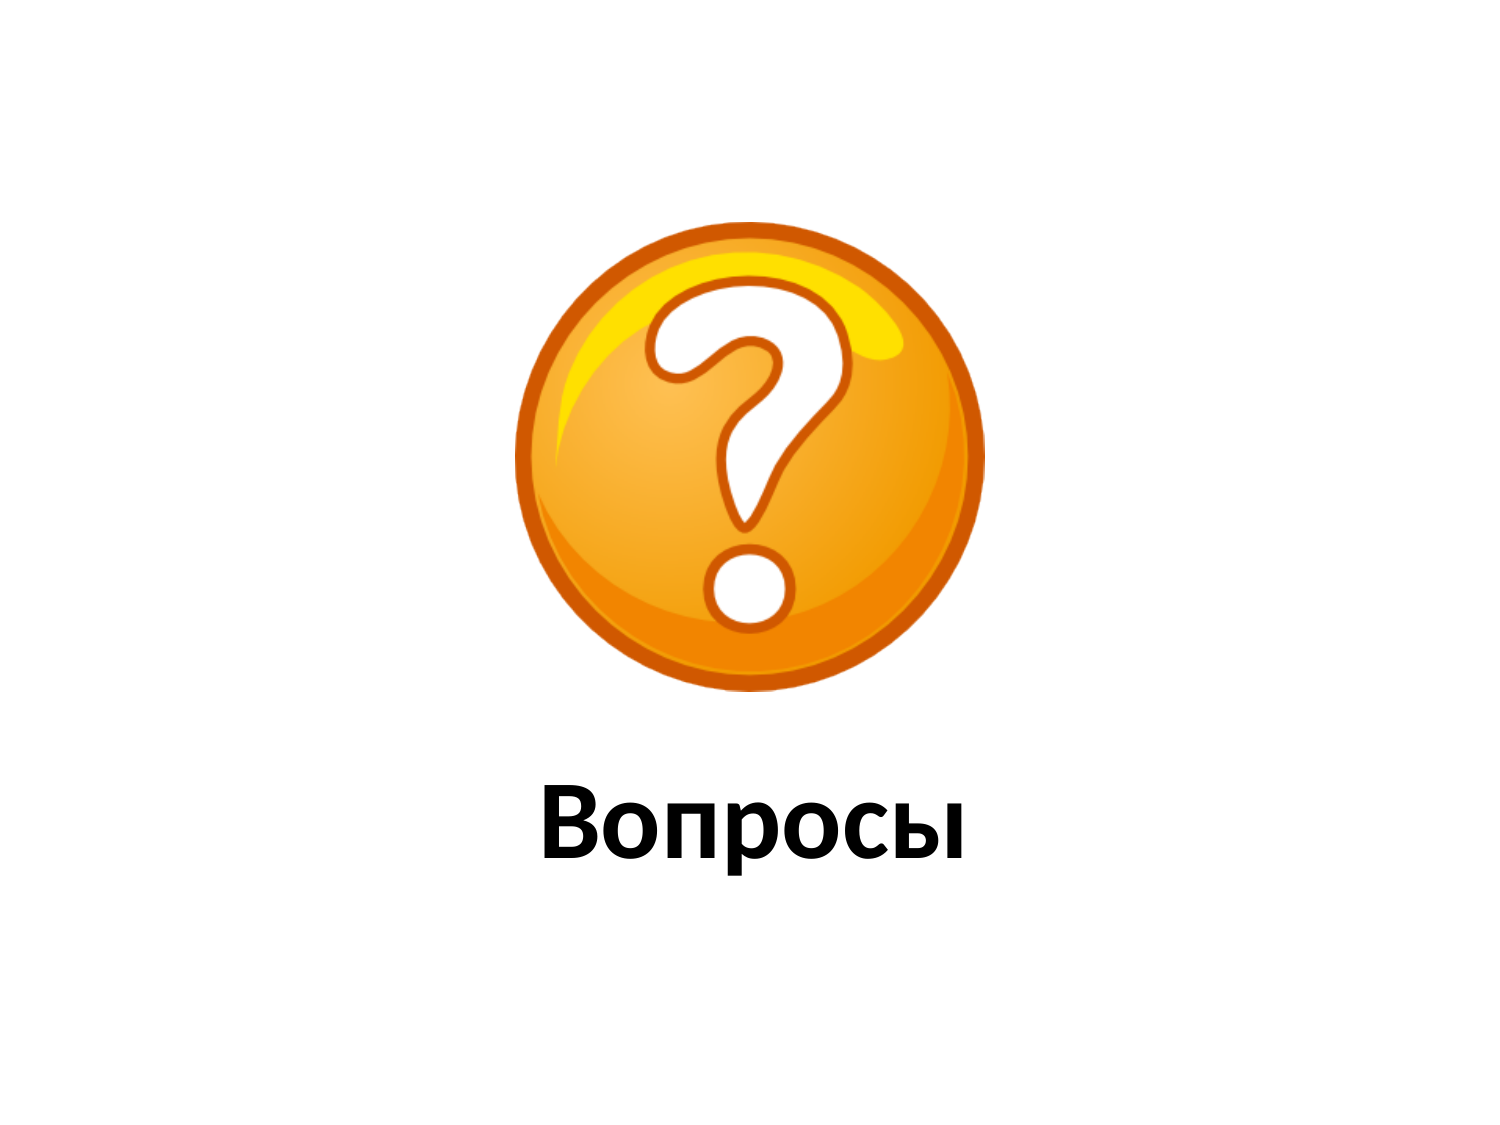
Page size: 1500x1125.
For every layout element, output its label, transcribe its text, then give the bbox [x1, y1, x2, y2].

picture [515, 222, 985, 692]
text_box Вопросы [523, 738, 985, 888]
